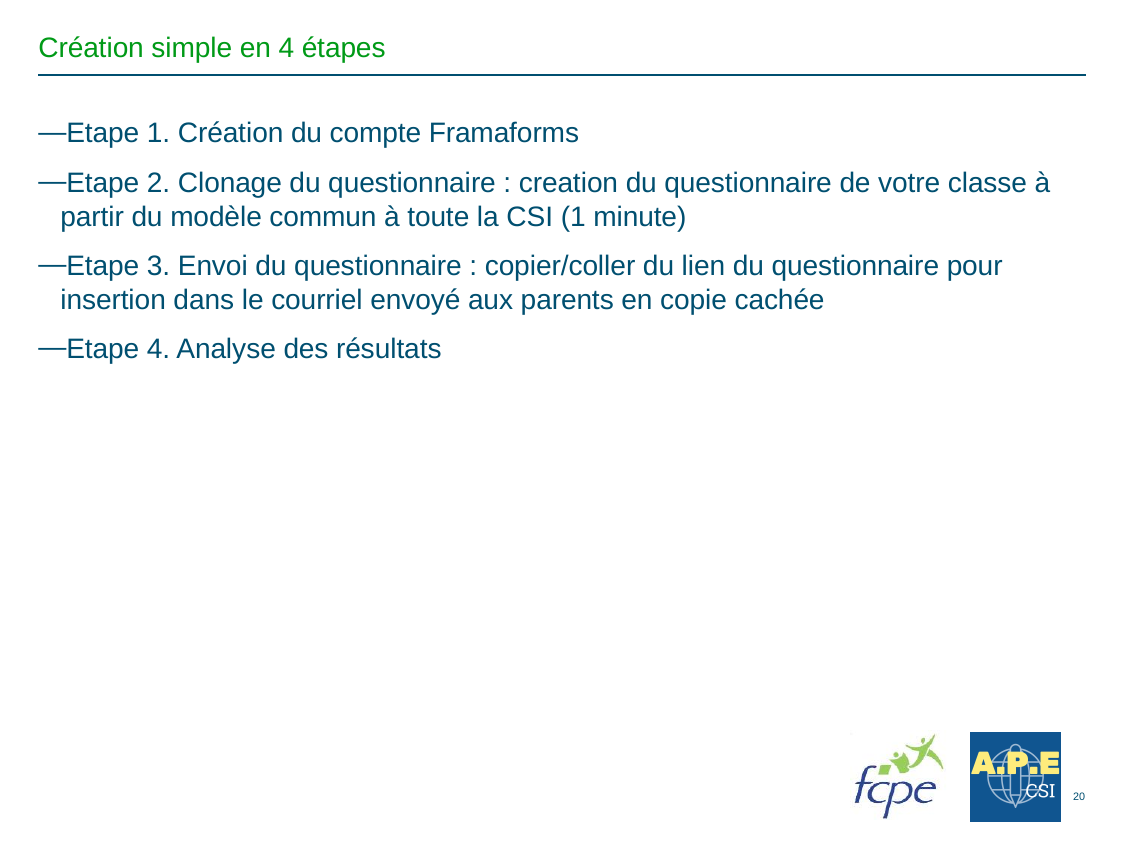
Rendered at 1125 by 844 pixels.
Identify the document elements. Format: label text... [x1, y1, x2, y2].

picture [970, 778, 1061, 822]
picture [850, 778, 947, 820]
list Etape 1. Création du compte Framaforms Etape 2. Clonage du questionnaire : creation du questionnaire de votre classe à partir du modèle commun à toute la CSI (1 minute) Etape 3. Envoi du questionnaire : copier/coller du lien du questionnaire pour insertion dans le courriel envoyé aux parents en copie cachée Etape 4. Analyse des résultats [38, 114, 1086, 778]
list Création simple en 4 étapes [38, 28, 993, 104]
slide_number 20 [1060, 791, 1086, 813]
